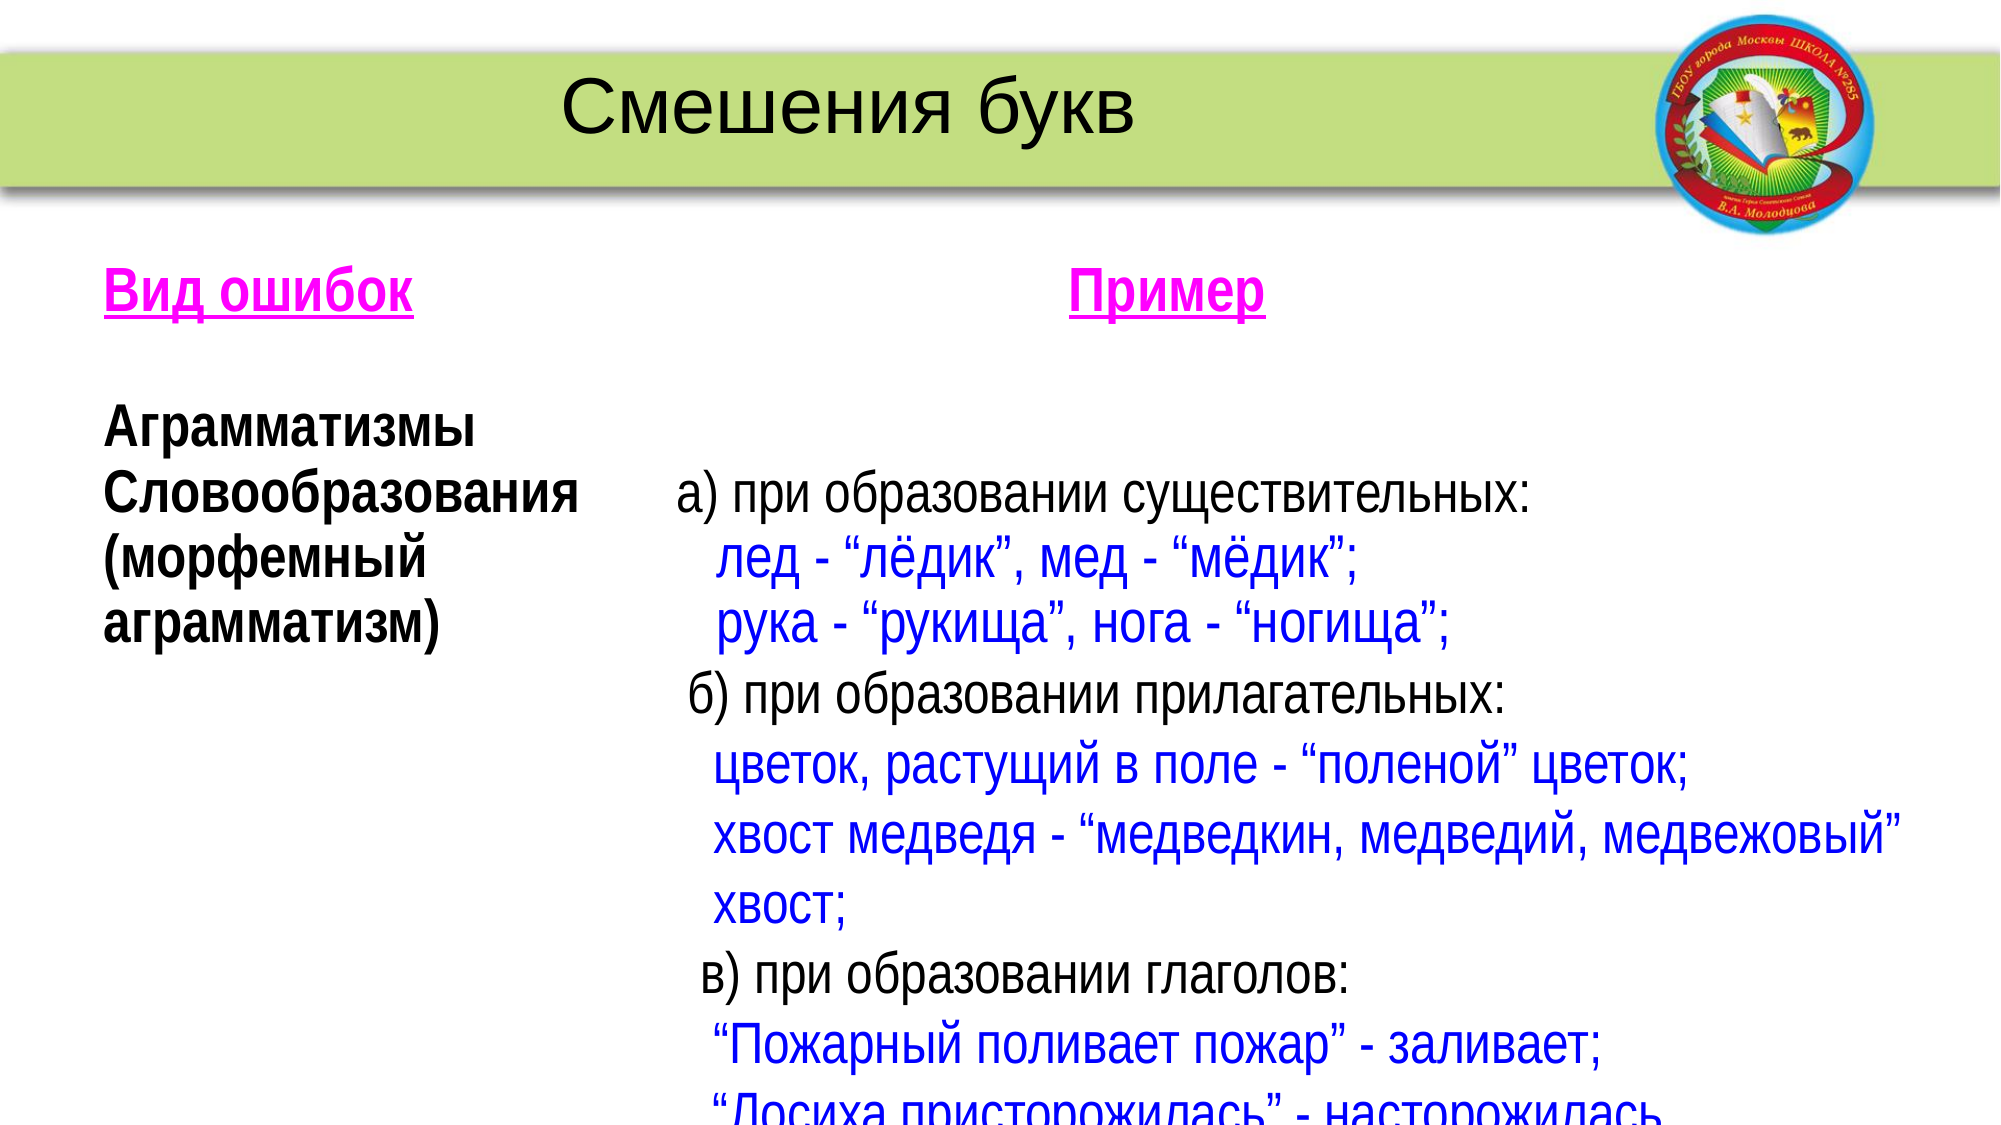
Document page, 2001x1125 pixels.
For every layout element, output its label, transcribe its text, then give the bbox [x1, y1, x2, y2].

picture [0, 0, 2001, 1125]
title Смешения букв [59, 54, 1638, 185]
text_box Вид ошибок Пример Аграмматизмы Словообразования а) при образовании существительных: (морфемный лед - “лёдик”, мед - “мёдик”; аграмматизм) рука - “рукища”, нога - “ногища”; б) при образовании прилагательных: цветок, растущий в поле - “поленой” цветок; хвост медведя - “медведкин, медведий, медвежовый” хвост; в) при образовании глаголов: “Пожарный поливает пожар” - заливает; “Лосиха присторожилась” - насторожилась. [89, 250, 1943, 1125]
